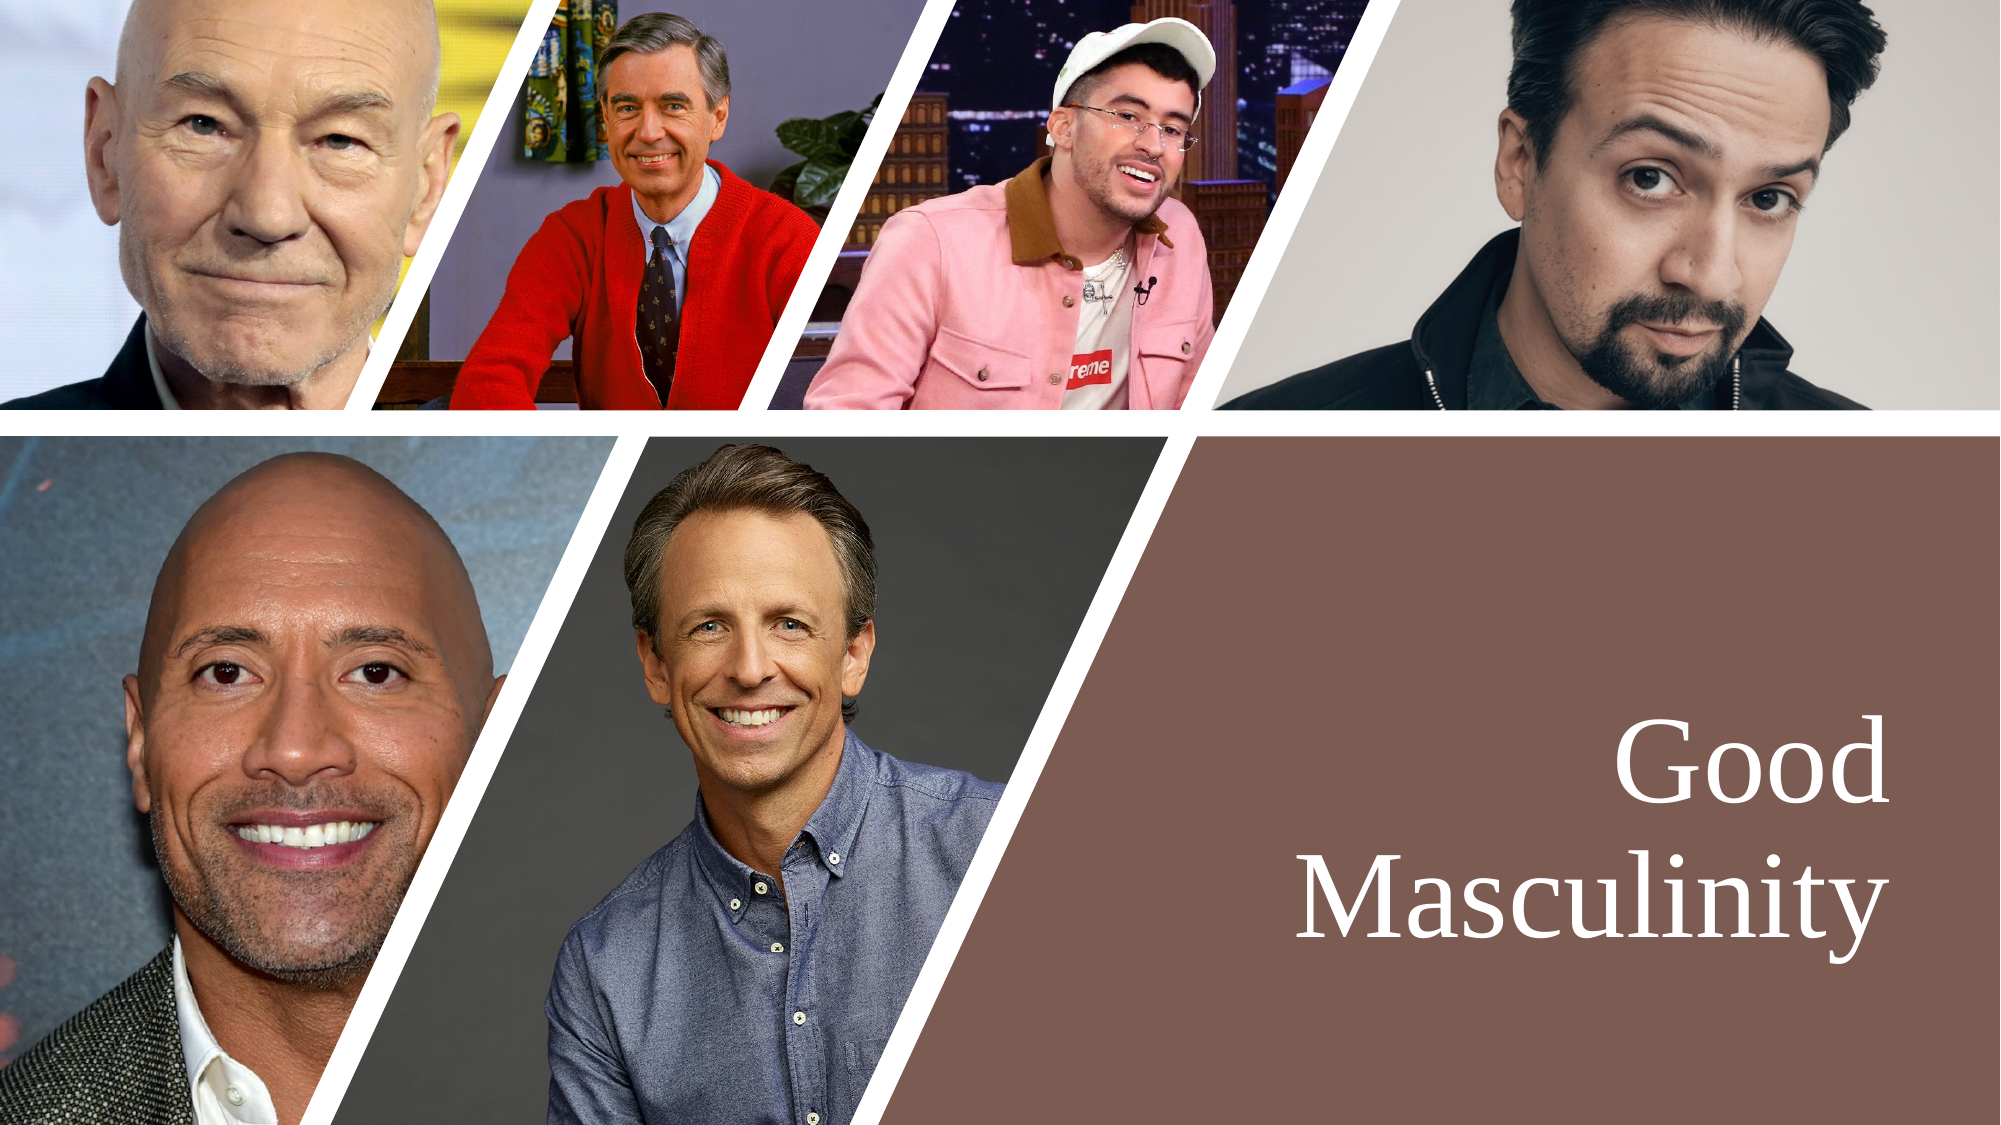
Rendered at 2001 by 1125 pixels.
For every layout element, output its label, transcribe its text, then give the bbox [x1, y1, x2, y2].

text_box [1169, 435, 2000, 1125]
picture [0, 0, 2000, 411]
title Good Masculinity [1169, 687, 1906, 1043]
picture [0, 435, 1169, 1125]
